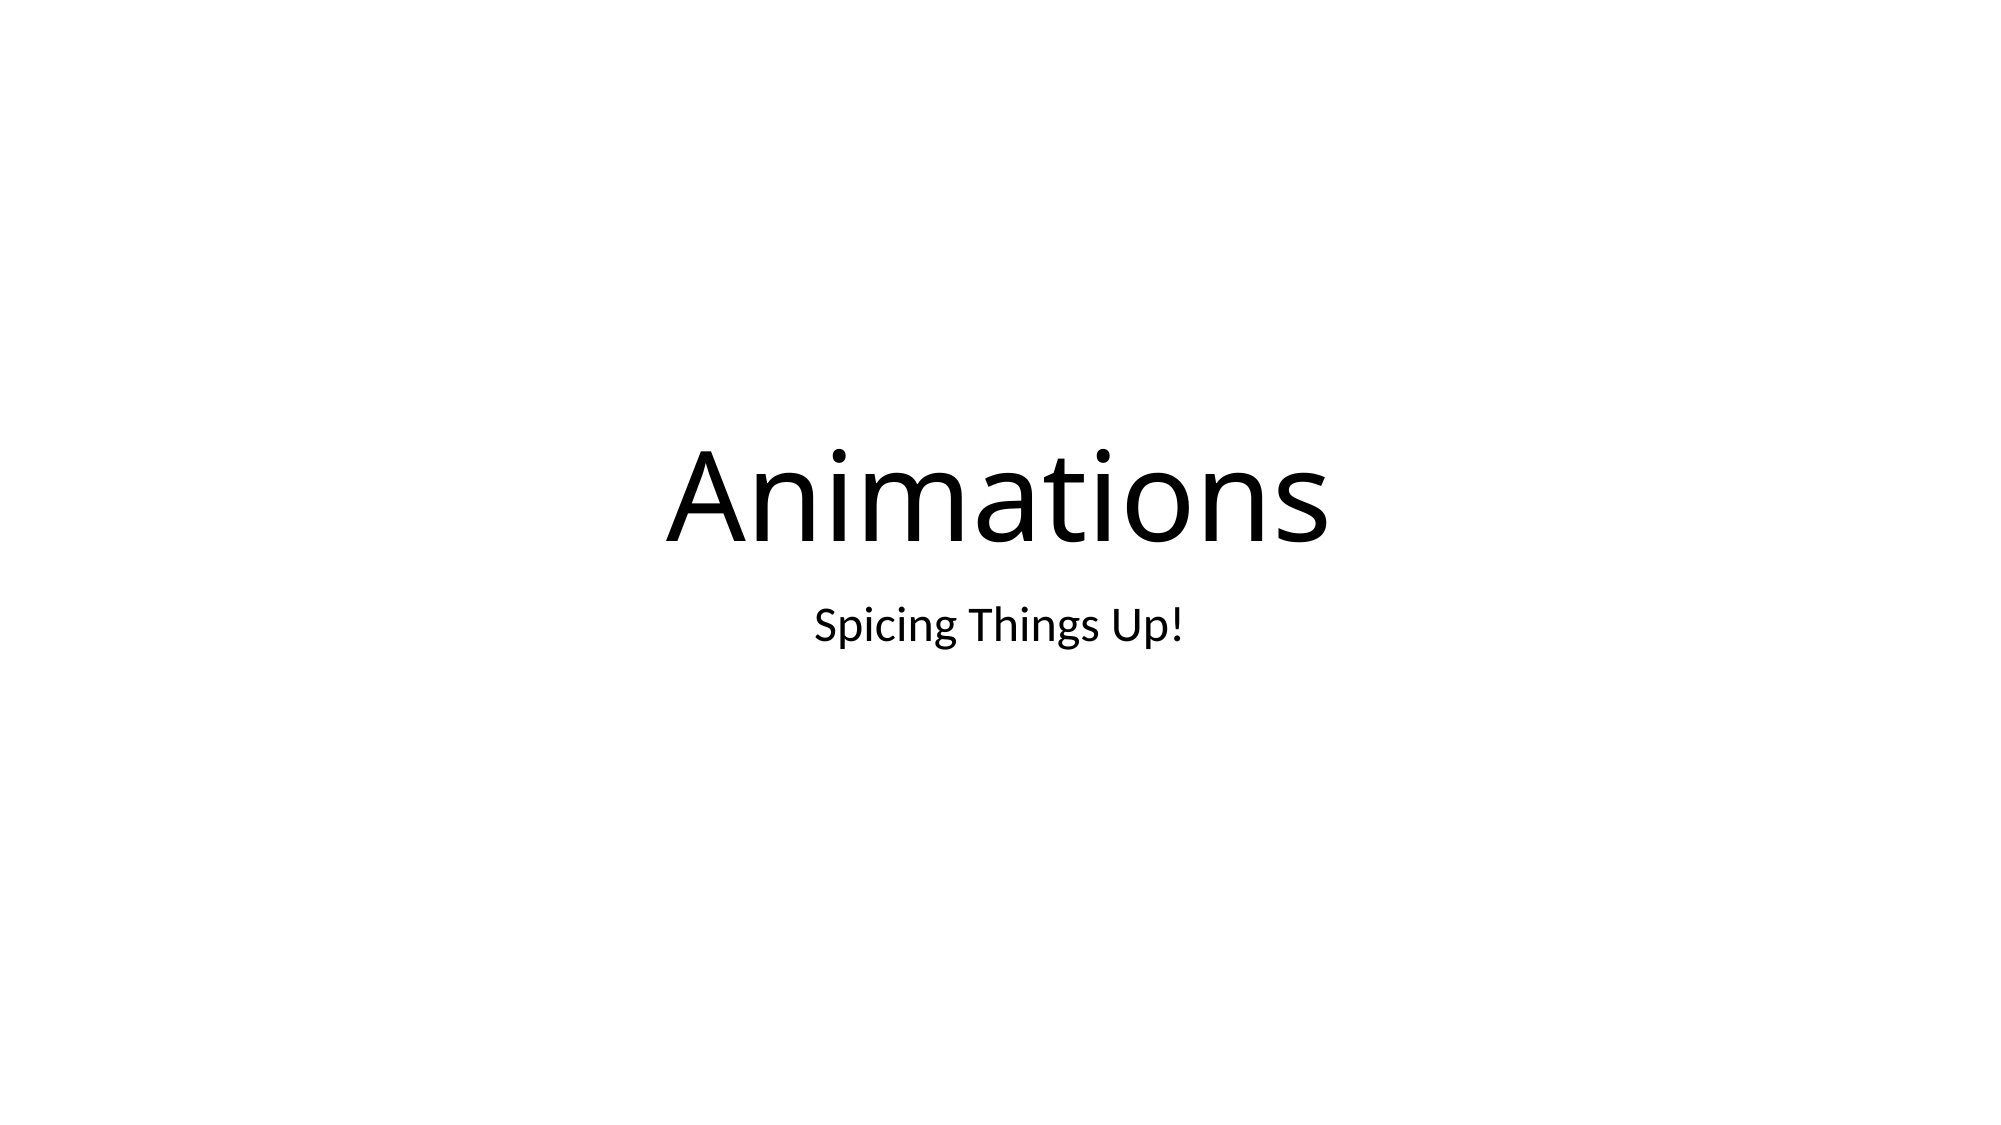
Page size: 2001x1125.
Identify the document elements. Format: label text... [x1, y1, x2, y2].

subtitle Spicing Things Up! [249, 590, 1750, 863]
title Animations [249, 184, 1750, 576]
